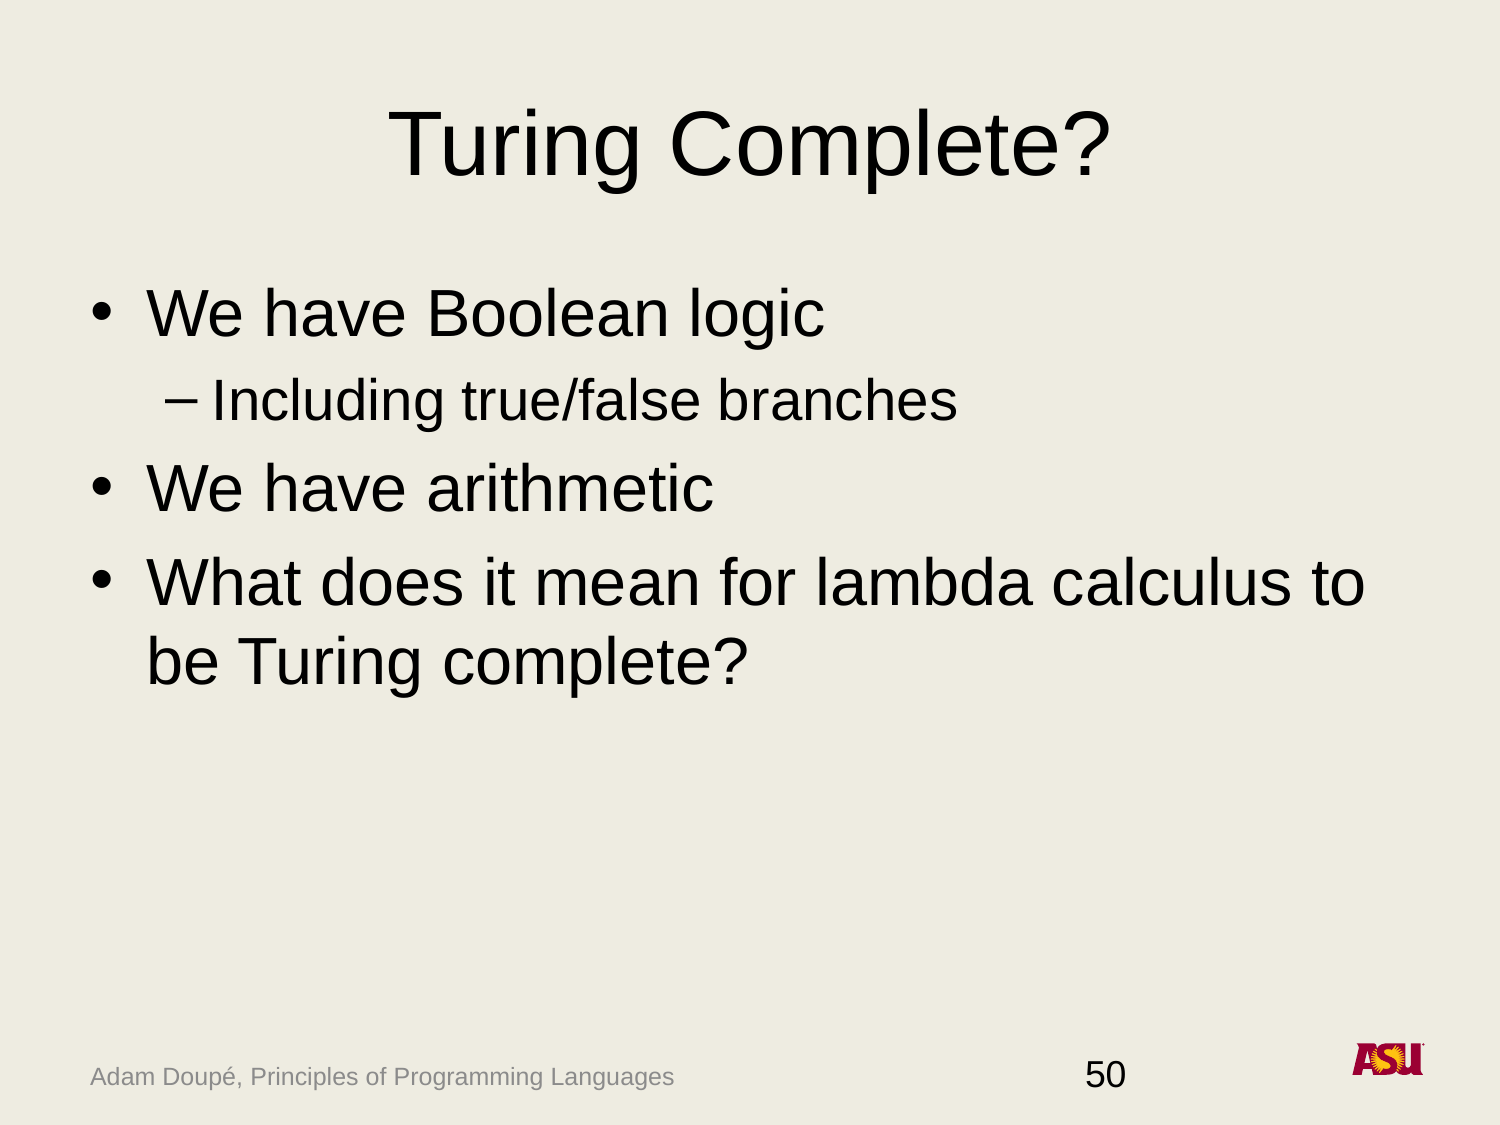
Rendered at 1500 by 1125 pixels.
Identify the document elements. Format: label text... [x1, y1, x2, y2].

title Turing Complete? [75, 45, 1425, 233]
slide_number 50 [1070, 1042, 1421, 1103]
list We have Boolean logic Including true/false branches We have arithmetic What does it mean for lambda calculus to be Turing complete? [75, 262, 1425, 1005]
